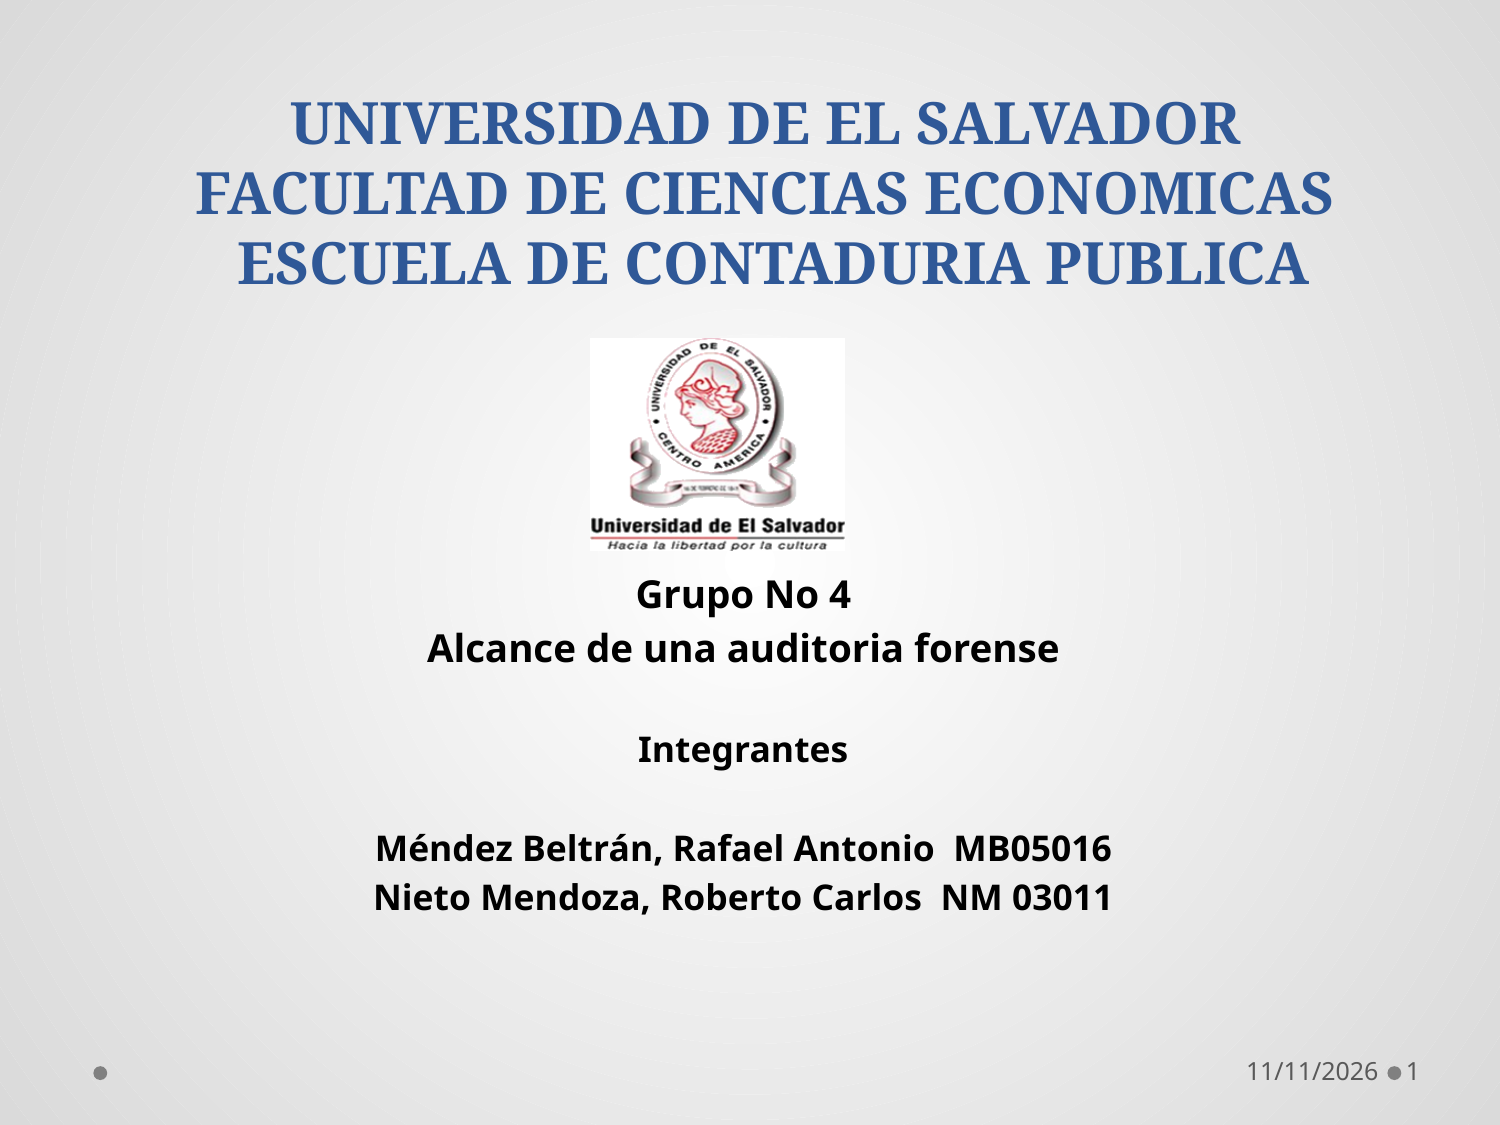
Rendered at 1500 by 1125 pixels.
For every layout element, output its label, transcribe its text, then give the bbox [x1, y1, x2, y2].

picture [590, 337, 845, 551]
subtitle Grupo No 4 Alcance de una auditoria forense Integrantes Méndez Beltrán, Rafael Antonio MB05016 Nieto Mendoza, Roberto Carlos NM 03011 [218, 562, 1269, 929]
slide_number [1043, 1042, 1386, 1103]
title UNIVERSIDAD DE EL SALVADOR FACULTAD DE CIENCIAS ECONOMICAS ESCUELA DE CONTADURIA PUBLICA [135, 42, 1411, 304]
slide_number 1 [1401, 1042, 1494, 1103]
